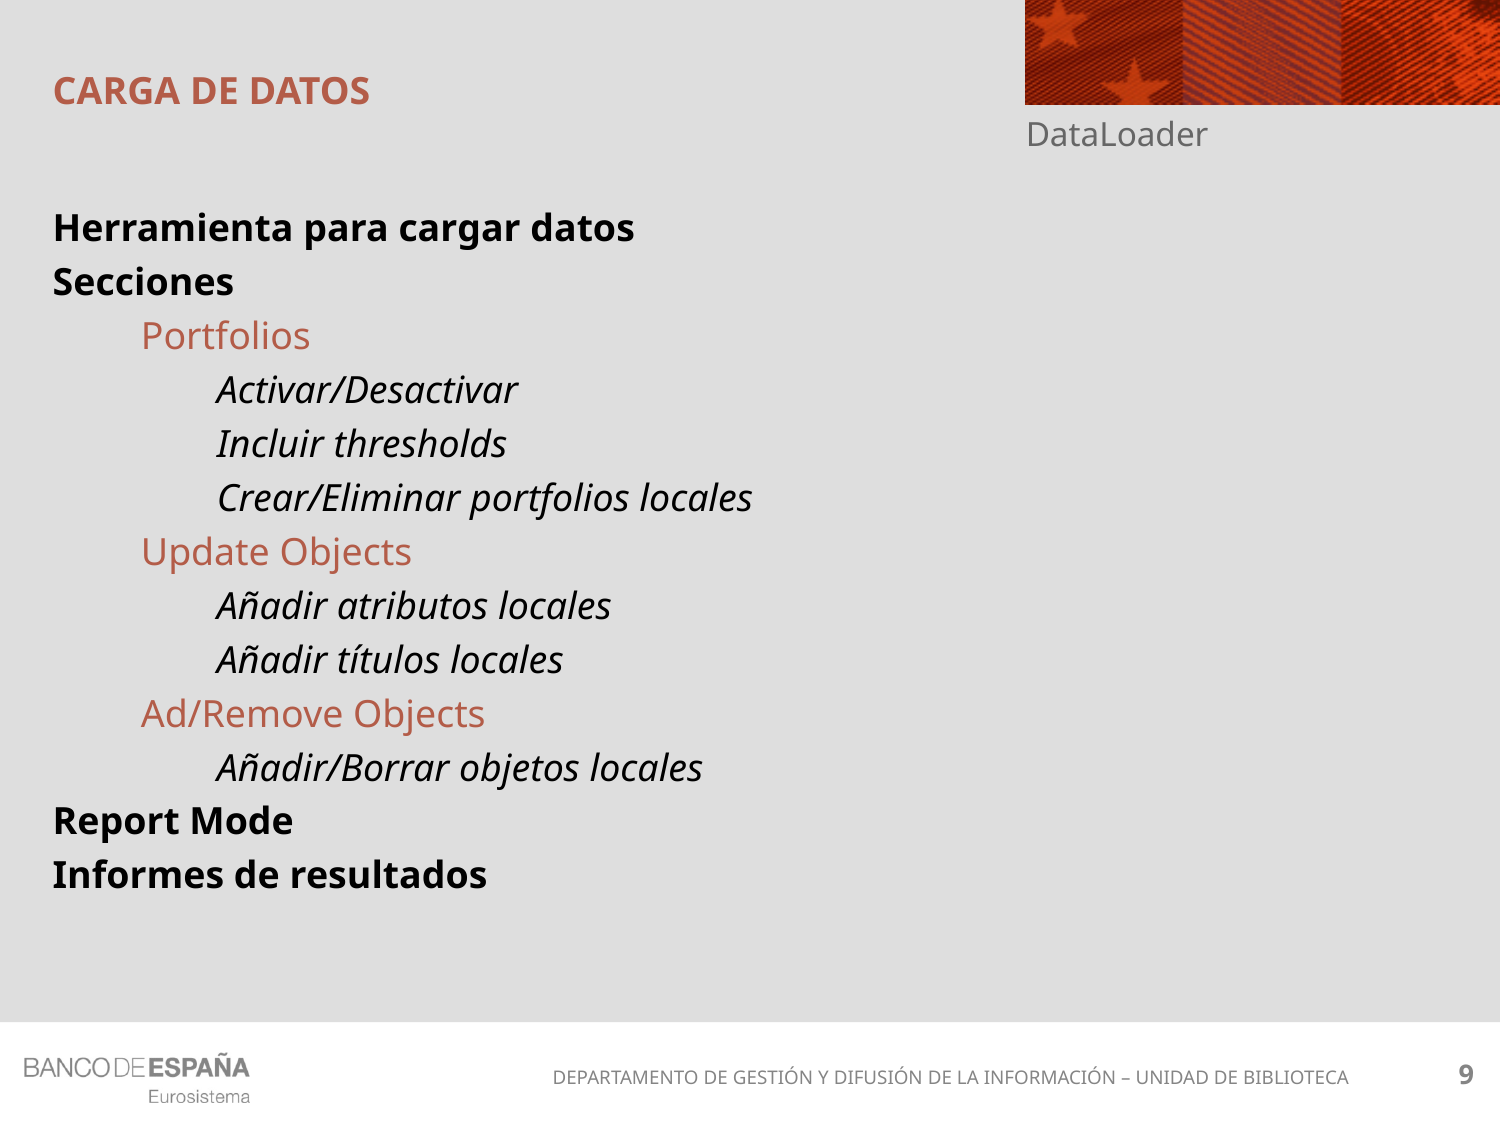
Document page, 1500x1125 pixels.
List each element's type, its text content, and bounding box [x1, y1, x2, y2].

list Herramienta para cargar datos Secciones Portfolios Activar/Desactivar Incluir thresholds Crear/Eliminar portfolios locales Update Objects Añadir atributos locales Añadir títulos locales Ad/Remove Objects Añadir/Borrar objetos locales Report Mode Informes de resultados [37, 196, 1445, 946]
slide_number 9 [1415, 1050, 1474, 1098]
picture [24, 1052, 250, 1103]
picture [1025, 0, 1500, 105]
list DataLoader [1025, 108, 1500, 164]
title CARGA DE DATOS [37, 18, 1011, 162]
